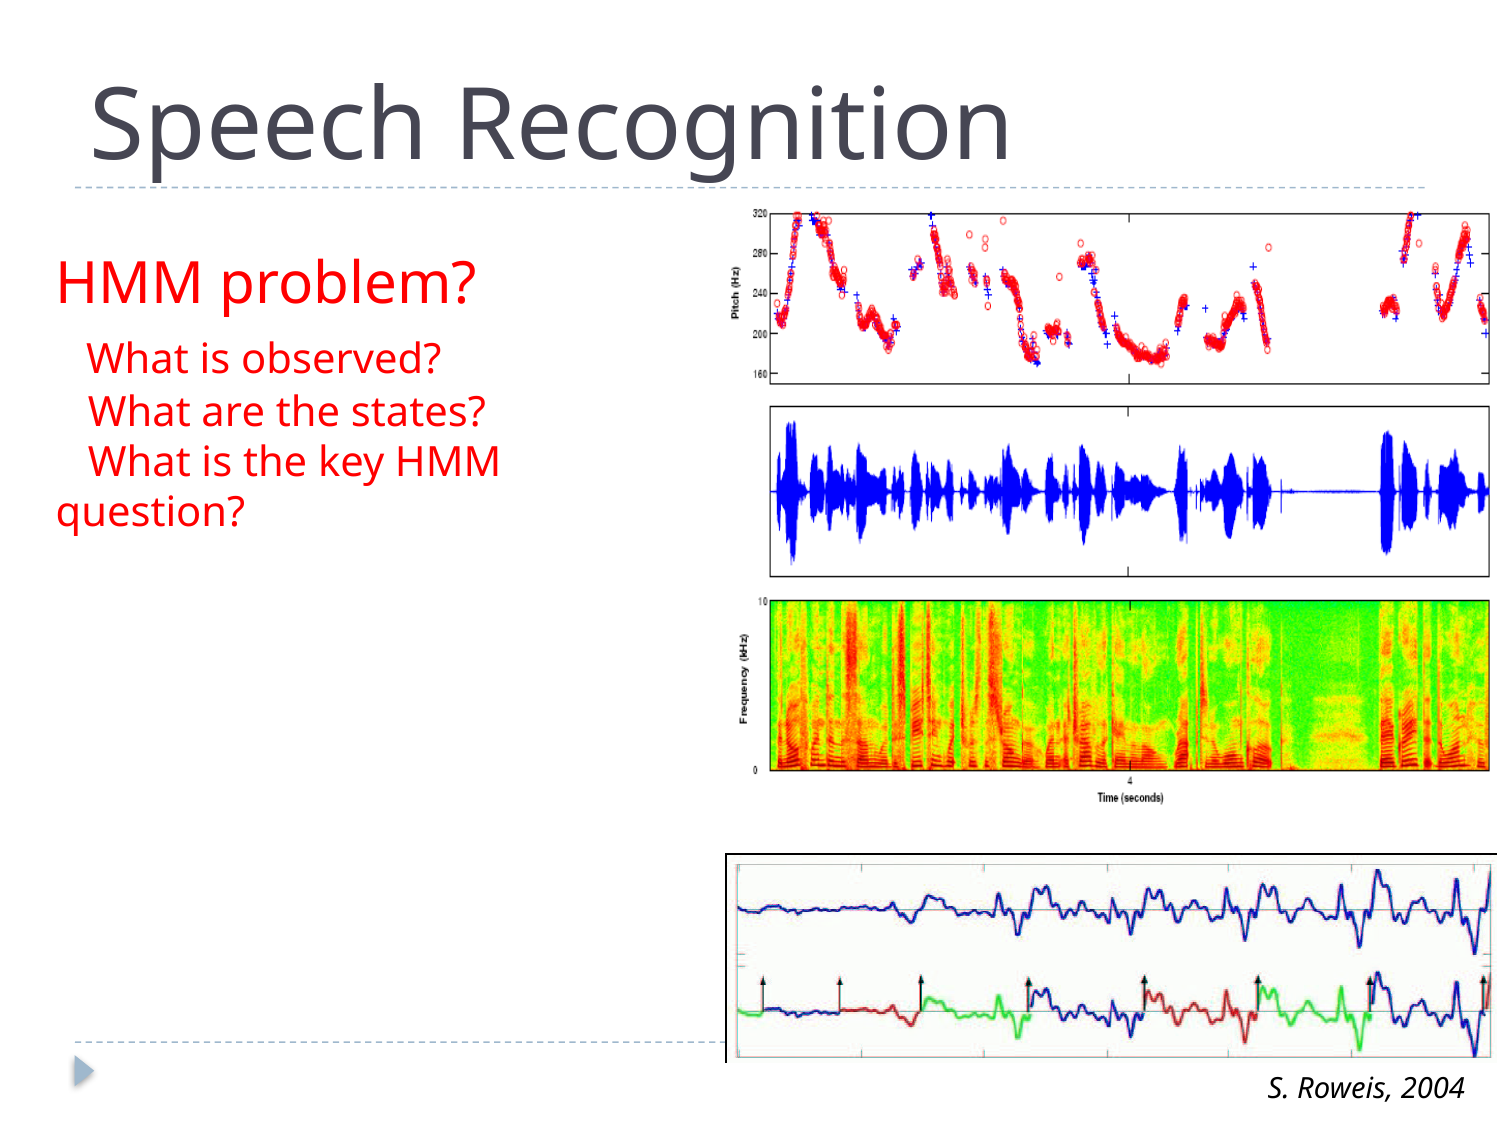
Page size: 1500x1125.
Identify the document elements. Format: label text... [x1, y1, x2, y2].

picture [724, 853, 1498, 1063]
title Speech Recognition [75, 24, 1425, 188]
text_box HMM problem? What is observed? What are the states? What is the key HMM question? [40, 237, 688, 543]
text_box S. Roweis, 2004 [1252, 1076, 1480, 1113]
picture [721, 196, 1500, 813]
